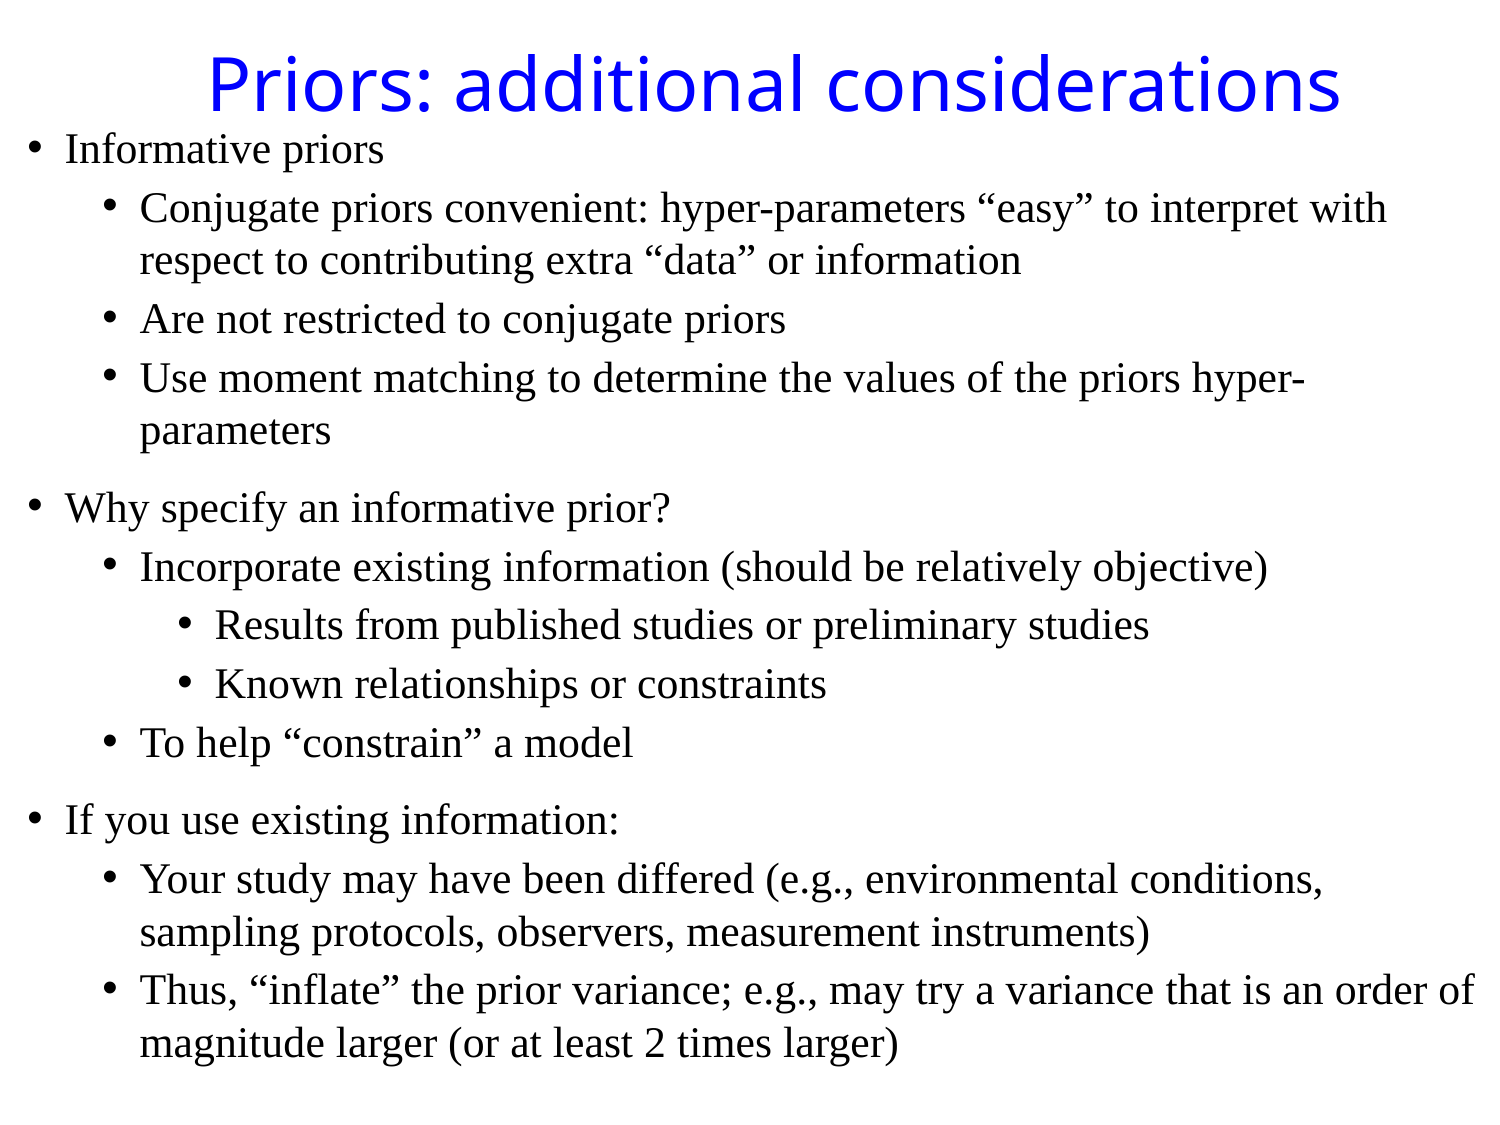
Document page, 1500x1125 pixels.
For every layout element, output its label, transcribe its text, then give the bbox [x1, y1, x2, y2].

title Priors: additional considerations [99, 0, 1450, 175]
text_box Informative priors Conjugate priors convenient: hyper-parameters “easy” to interpret with respect to contributing extra “data” or information Are not restricted to conjugate priors Use moment matching to determine the values of the priors hyper-parameters Why specify an informative prior? Incorporate existing information (should be relatively objective) Results from published studies or preliminary studies Known relationships or constraints To help “constrain” a model If you use existing information: Your study may have been differed (e.g., environmental conditions, sampling protocols, observers, measurement instruments) Thus, “inflate” the prior variance; e.g., may try a variance that is an order of magnitude larger (or at least 2 times larger) [12, 112, 1500, 1074]
